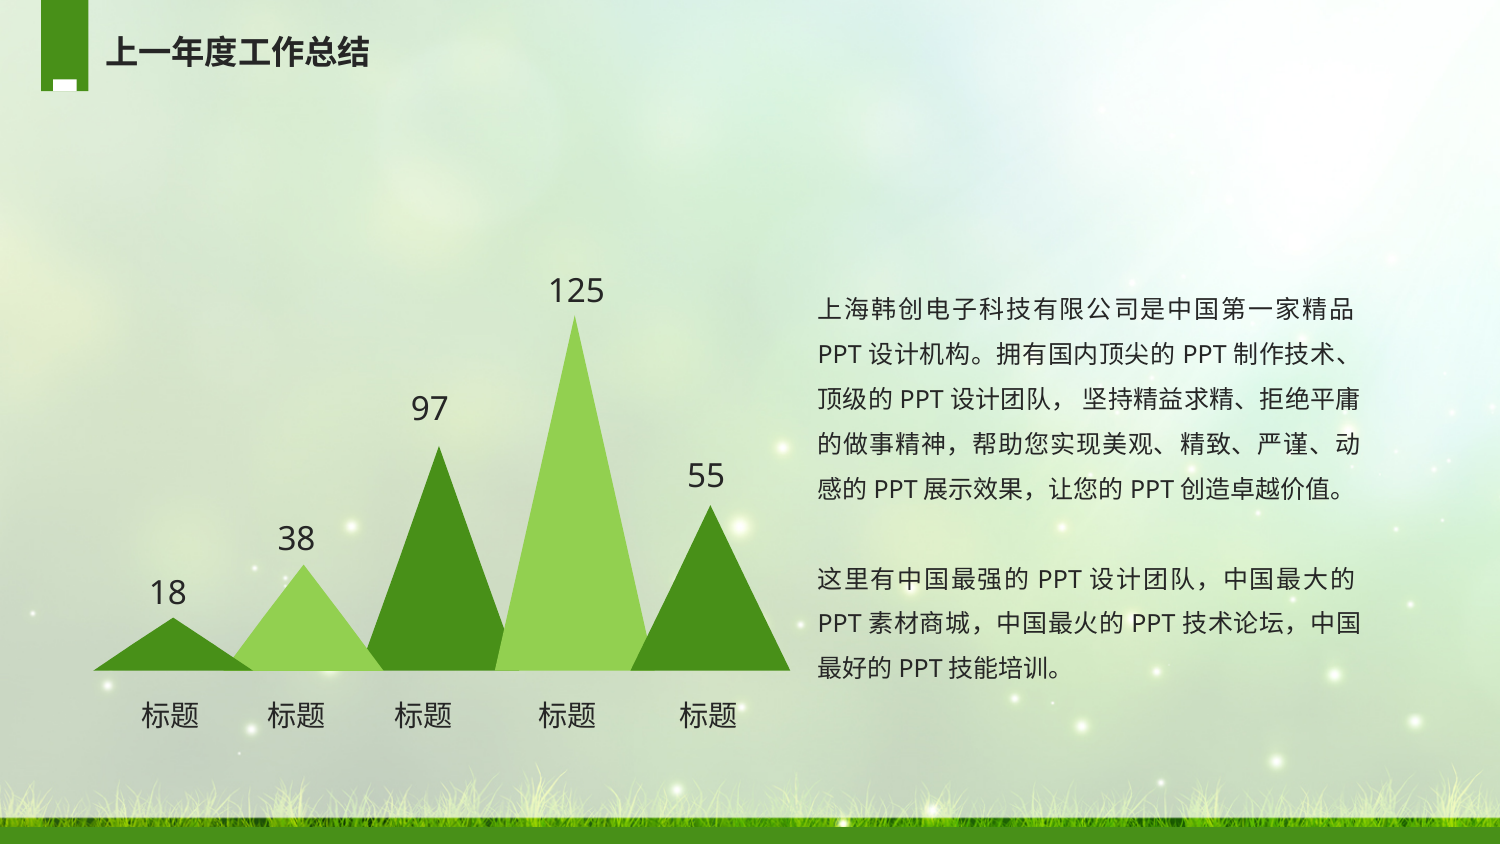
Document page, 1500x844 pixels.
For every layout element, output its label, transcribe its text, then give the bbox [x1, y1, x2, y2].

text_box 标题 [126, 690, 215, 740]
text_box 标题 [379, 690, 468, 740]
text_box 38 [262, 509, 331, 565]
text_box 97 [396, 379, 464, 434]
text_box 标题 [664, 690, 753, 740]
text_box 18 [134, 563, 202, 619]
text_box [40, 0, 89, 92]
text_box [93, 619, 254, 671]
text_box [233, 565, 384, 671]
picture [0, 0, 1500, 827]
text_box [367, 445, 504, 671]
text_box 125 [533, 261, 620, 317]
text_box [494, 317, 647, 671]
text_box [630, 505, 791, 671]
text_box 标题 [523, 690, 613, 740]
text_box 上海韩创电子科技有限公司是中国第一家精品PPT设计机构。拥有国内顶尖的PPT制作技术、顶级的PPT设计团队， 坚持精益求精、拒绝平庸的做事精神，帮助您实现美观、精致、严谨、动感的PPT展示效果，让您的PPT创造卓越价值。 这里有中国最强的PPT设计团队，中国最大的PPT素材商城，中国最火的PPT技术论坛，中国最好的PPT技能培训。 [802, 271, 1376, 691]
text_box 上一年度工作总结 [94, 23, 387, 79]
text_box 标题 [252, 690, 341, 740]
text_box 55 [672, 447, 740, 502]
